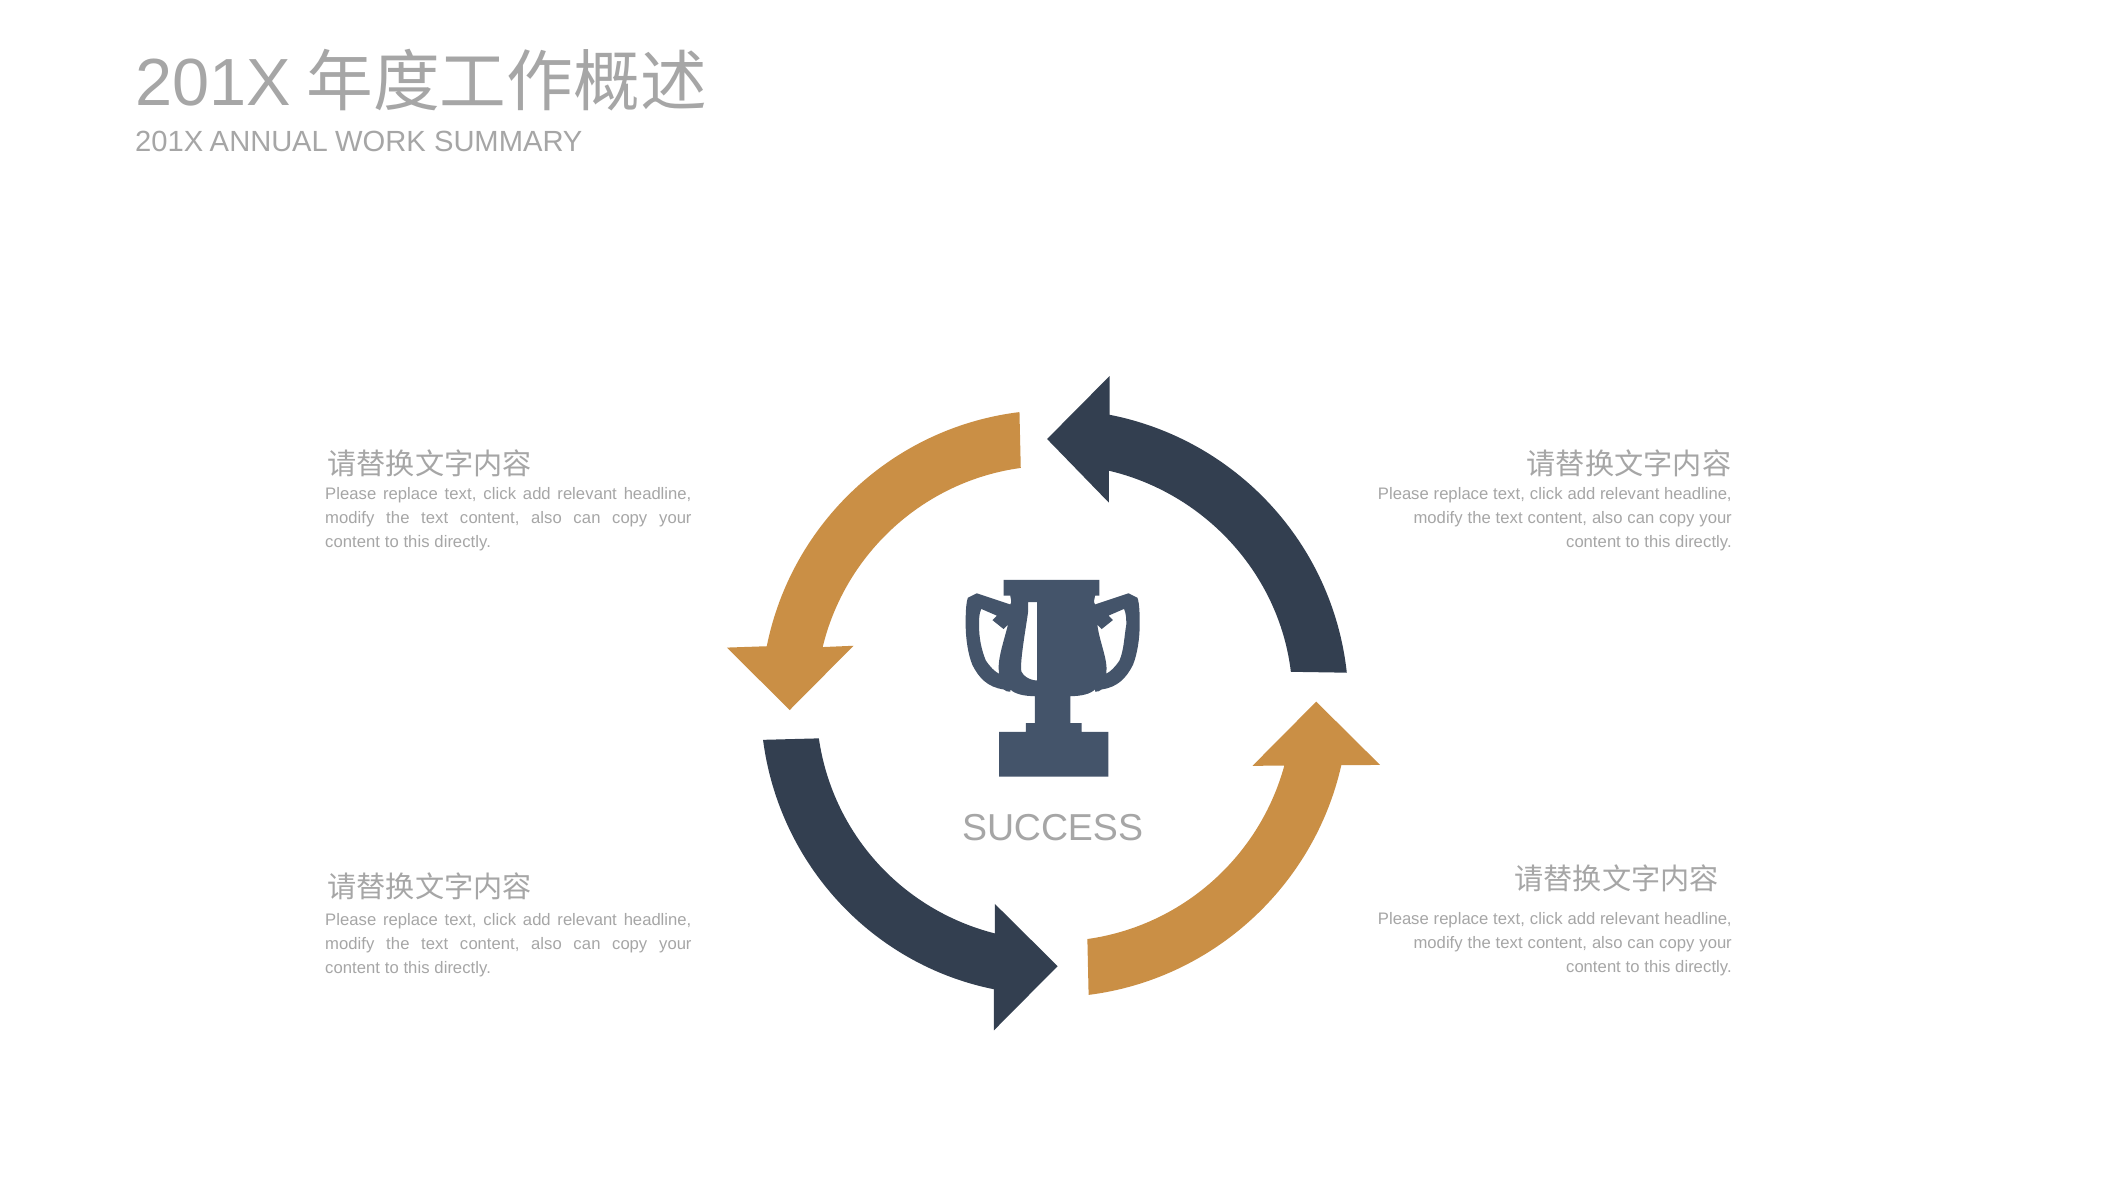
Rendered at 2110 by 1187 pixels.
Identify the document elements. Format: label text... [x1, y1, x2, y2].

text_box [1361, 431, 1748, 558]
text_box 201X ANNUAL WORK SUMMARY [135, 122, 596, 158]
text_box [310, 854, 707, 984]
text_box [1361, 845, 1748, 983]
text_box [741, 388, 1369, 1017]
text_box 201X年度工作概述 [135, 38, 783, 119]
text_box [310, 431, 707, 558]
